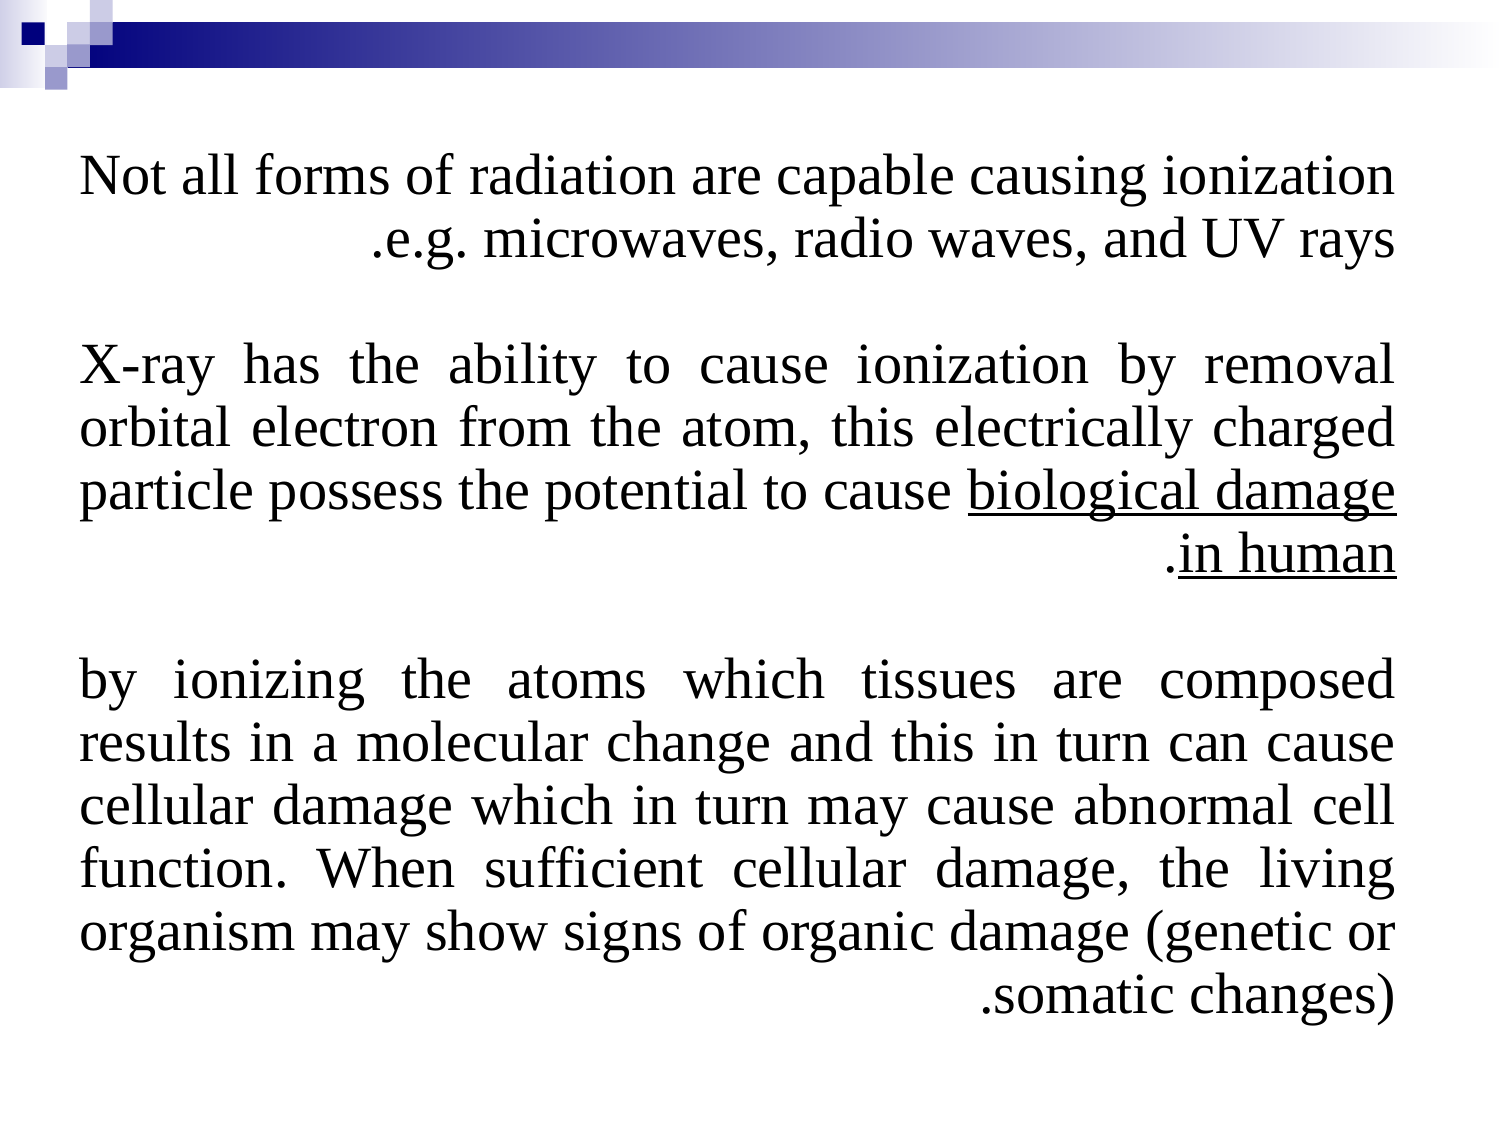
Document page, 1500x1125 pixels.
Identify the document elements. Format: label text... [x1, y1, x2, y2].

text_box Not all forms of radiation are capable causing ionization e.g. microwaves, radio waves, and UV rays. X-ray has the ability to cause ionization by removal orbital electron from the atom, this electrically charged particle possess the potential to cause biological damage in human. by ionizing the atoms which tissues are composed results in a molecular change and this in turn can cause cellular damage which in turn may cause abnormal cell function. When sufficient cellular damage, the living organism may show signs of organic damage (genetic or somatic changes). [64, 137, 1412, 1034]
